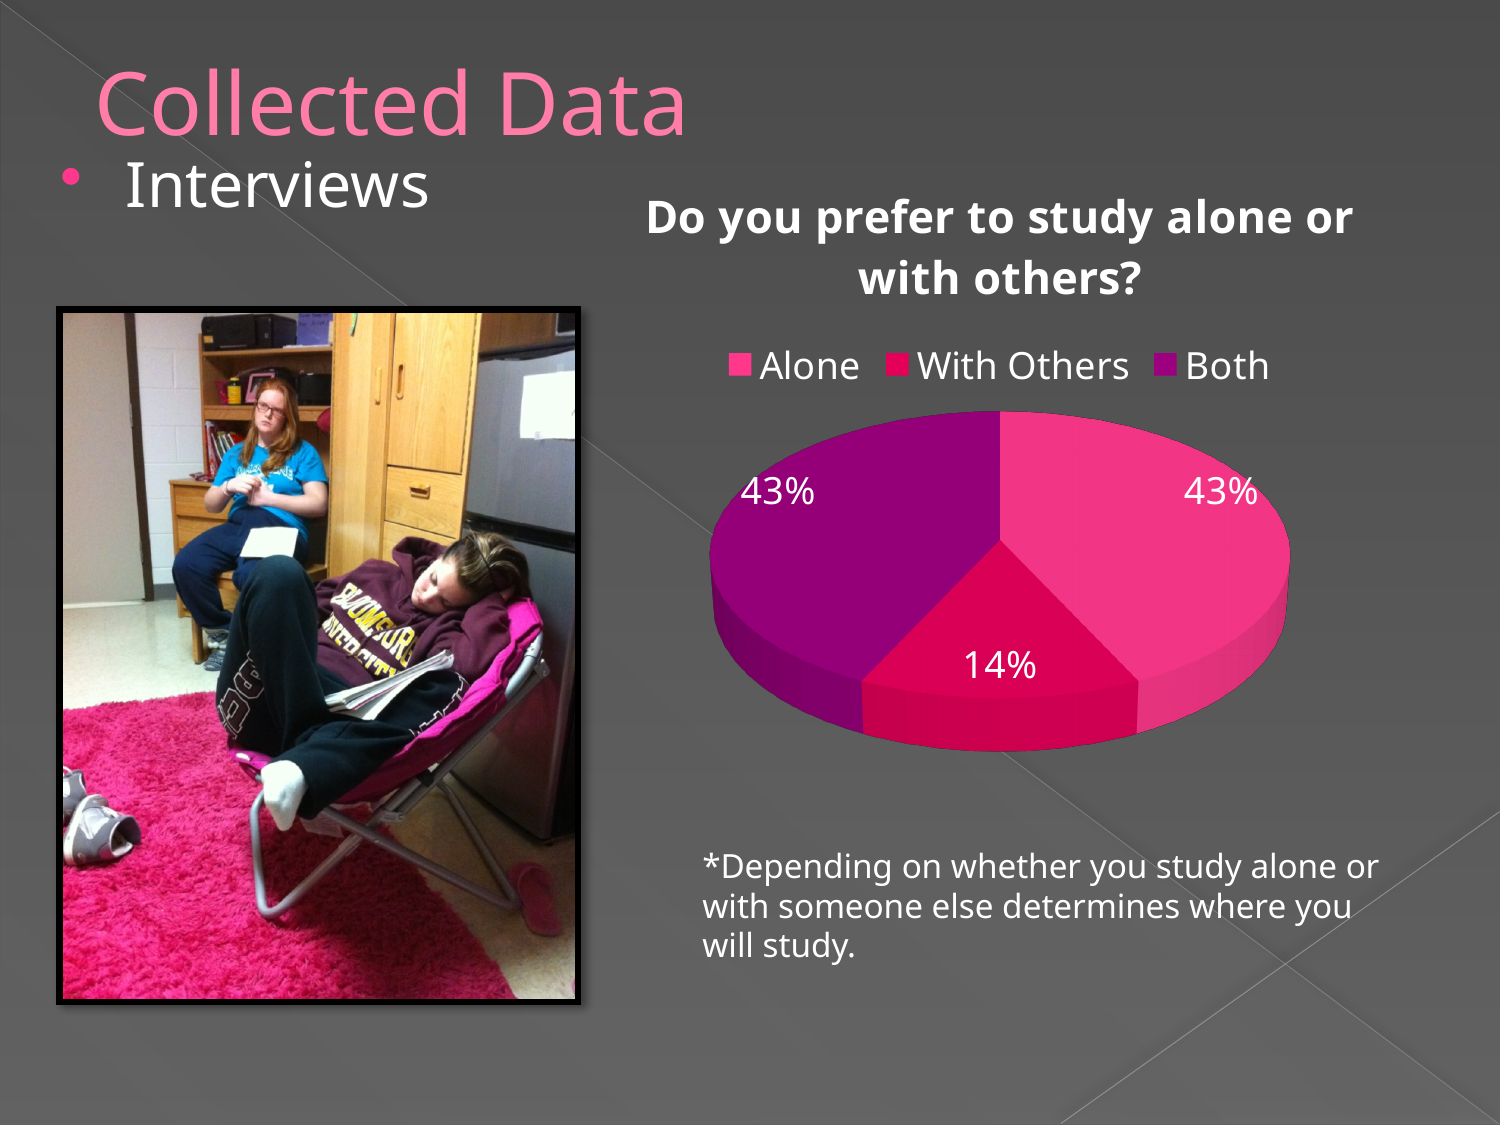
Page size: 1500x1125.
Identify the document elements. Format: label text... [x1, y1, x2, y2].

list Interviews [37, 137, 463, 279]
title Collected Data [0, 0, 775, 200]
chart [499, 149, 1500, 817]
text_box *Depending on whether you study alone or with someone else determines where you will study. [687, 837, 1425, 972]
picture [0, 313, 663, 999]
